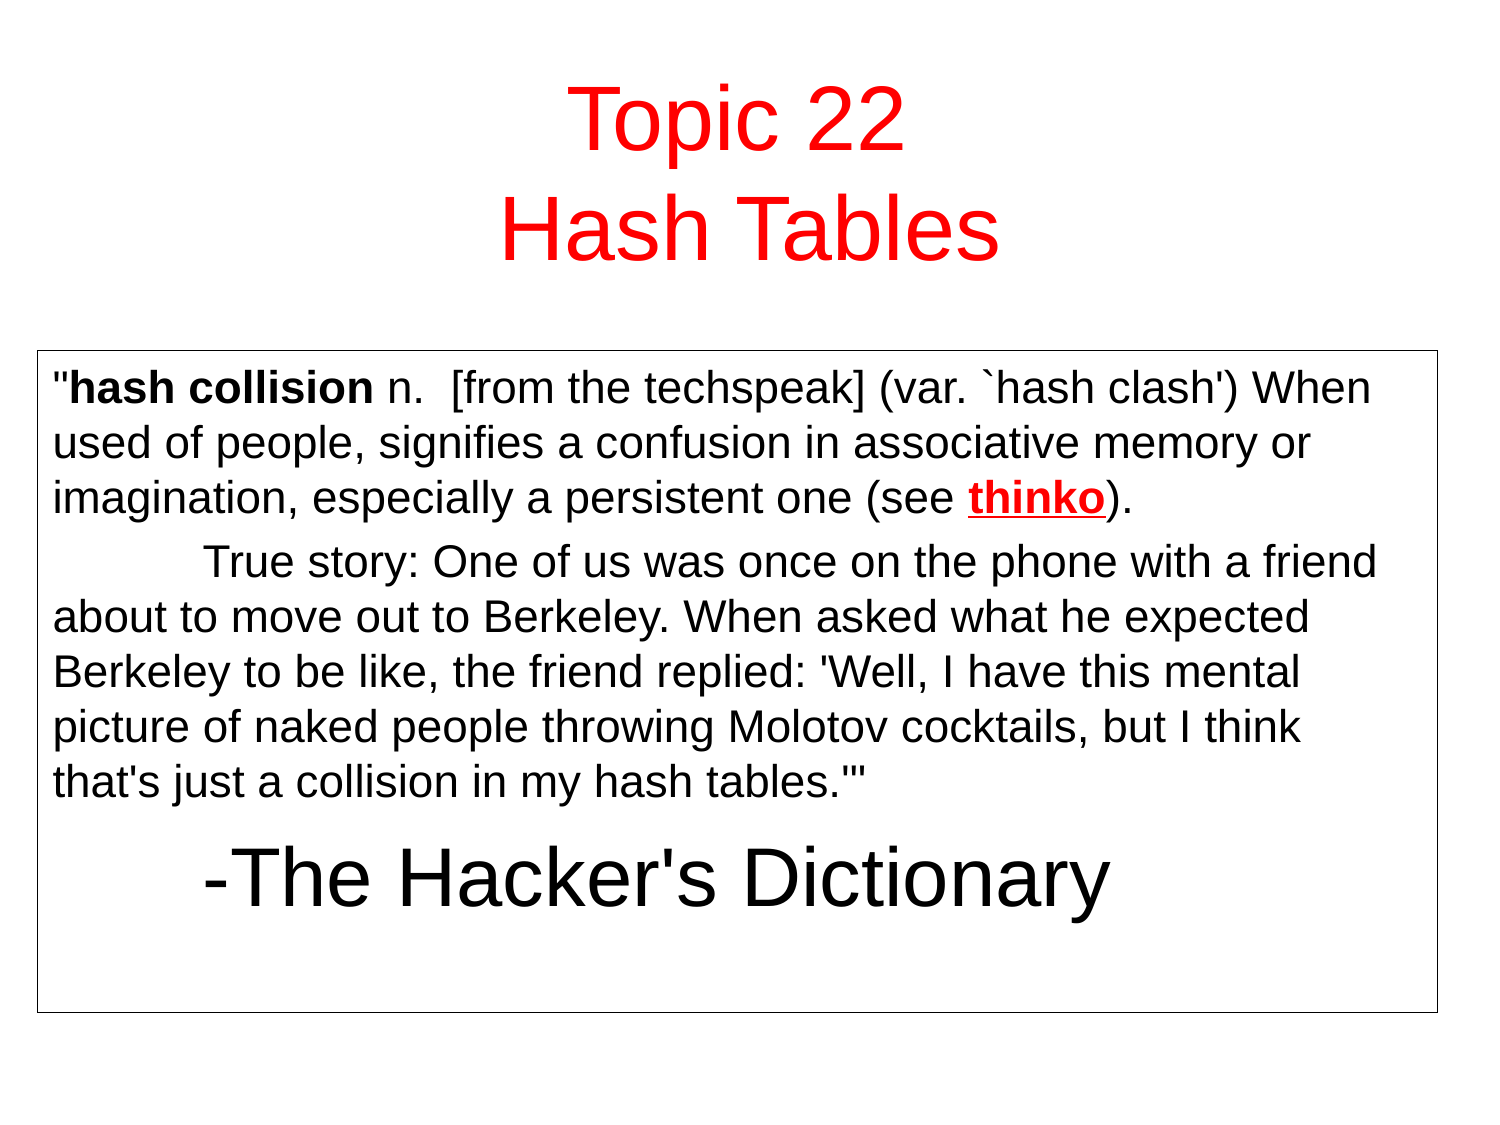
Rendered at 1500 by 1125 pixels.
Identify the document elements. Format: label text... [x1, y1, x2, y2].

title Topic 22 Hash Tables [112, 75, 1388, 263]
subtitle "hash collision n. [from the techspeak] (var. `hash clash') When used of people, signifies a confusion in associative memory or imagination, especially a persistent one (see thinko). True story: One of us was once on the phone with a friend about to move out to Berkeley. When asked what he expected Berkeley to be like, the friend replied: 'Well, I have this mental picture of naked people throwing Molotov cocktails, but I think that's just a collision in my hash tables.'" -The Hacker's Dictionary [37, 350, 1438, 1013]
